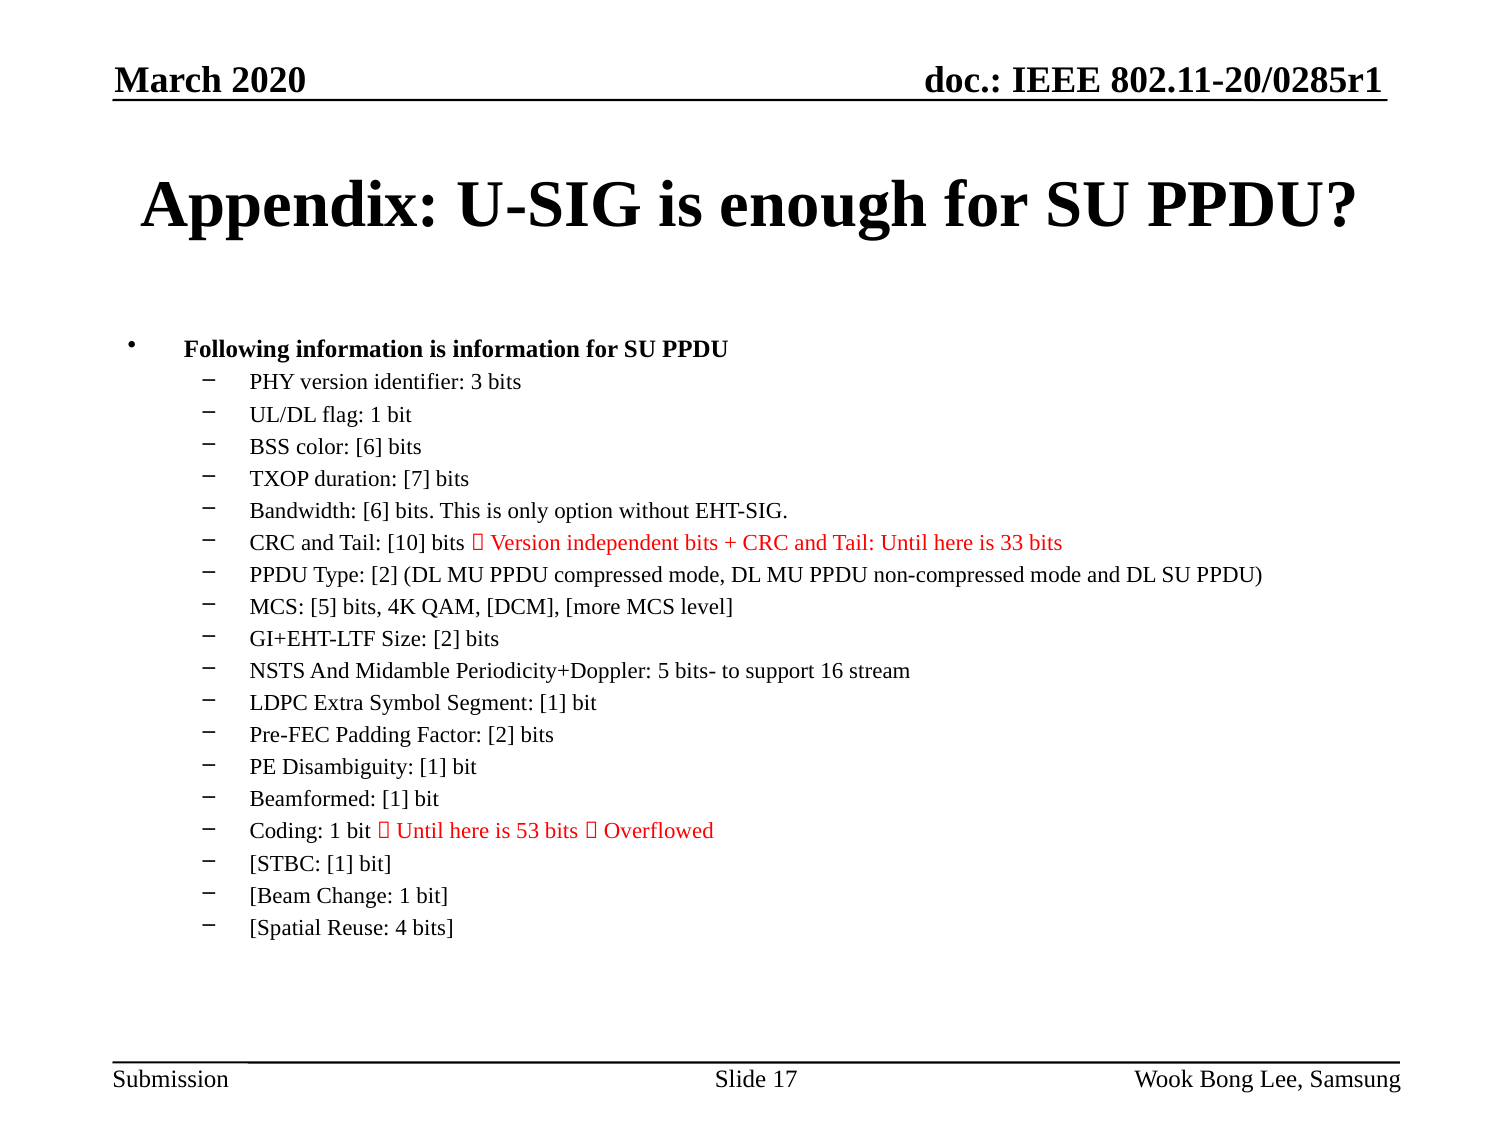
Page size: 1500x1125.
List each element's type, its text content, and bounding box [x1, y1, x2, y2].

footer Wook Bong Lee, Samsung [1130, 1061, 1402, 1093]
title Appendix: U-SIG is enough for SU PPDU? [112, 112, 1388, 288]
slide_number Slide 17 [712, 1061, 800, 1093]
list Following information is information for SU PPDU PHY version identifier: 3 bits UL/DL flag: 1 bit BSS color: [6] bits TXOP duration: [7] bits Bandwidth: [6] bits. This is only option without EHT-SIG. CRC and Tail: [10] bits  Version independent bits + CRC and Tail: Until here is 33 bits PPDU Type: [2] (DL MU PPDU compressed mode, DL MU PPDU non-compressed mode and DL SU PPDU) MCS: [5] bits, 4K QAM, [DCM], [more MCS level] GI+EHT-LTF Size: [2] bits NSTS And Midamble Periodicity+Doppler: 5 bits- to support 16 stream LDPC Extra Symbol Segment: [1] bit Pre-FEC Padding Factor: [2] bits PE Disambiguity: [1] bit Beamformed: [1] bit Coding: 1 bit  Until here is 53 bits  Overflowed [STBC: [1] bit] [Beam Change: 1 bit] [Spatial Reuse: 4 bits] [112, 324, 1388, 1001]
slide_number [114, 54, 309, 101]
